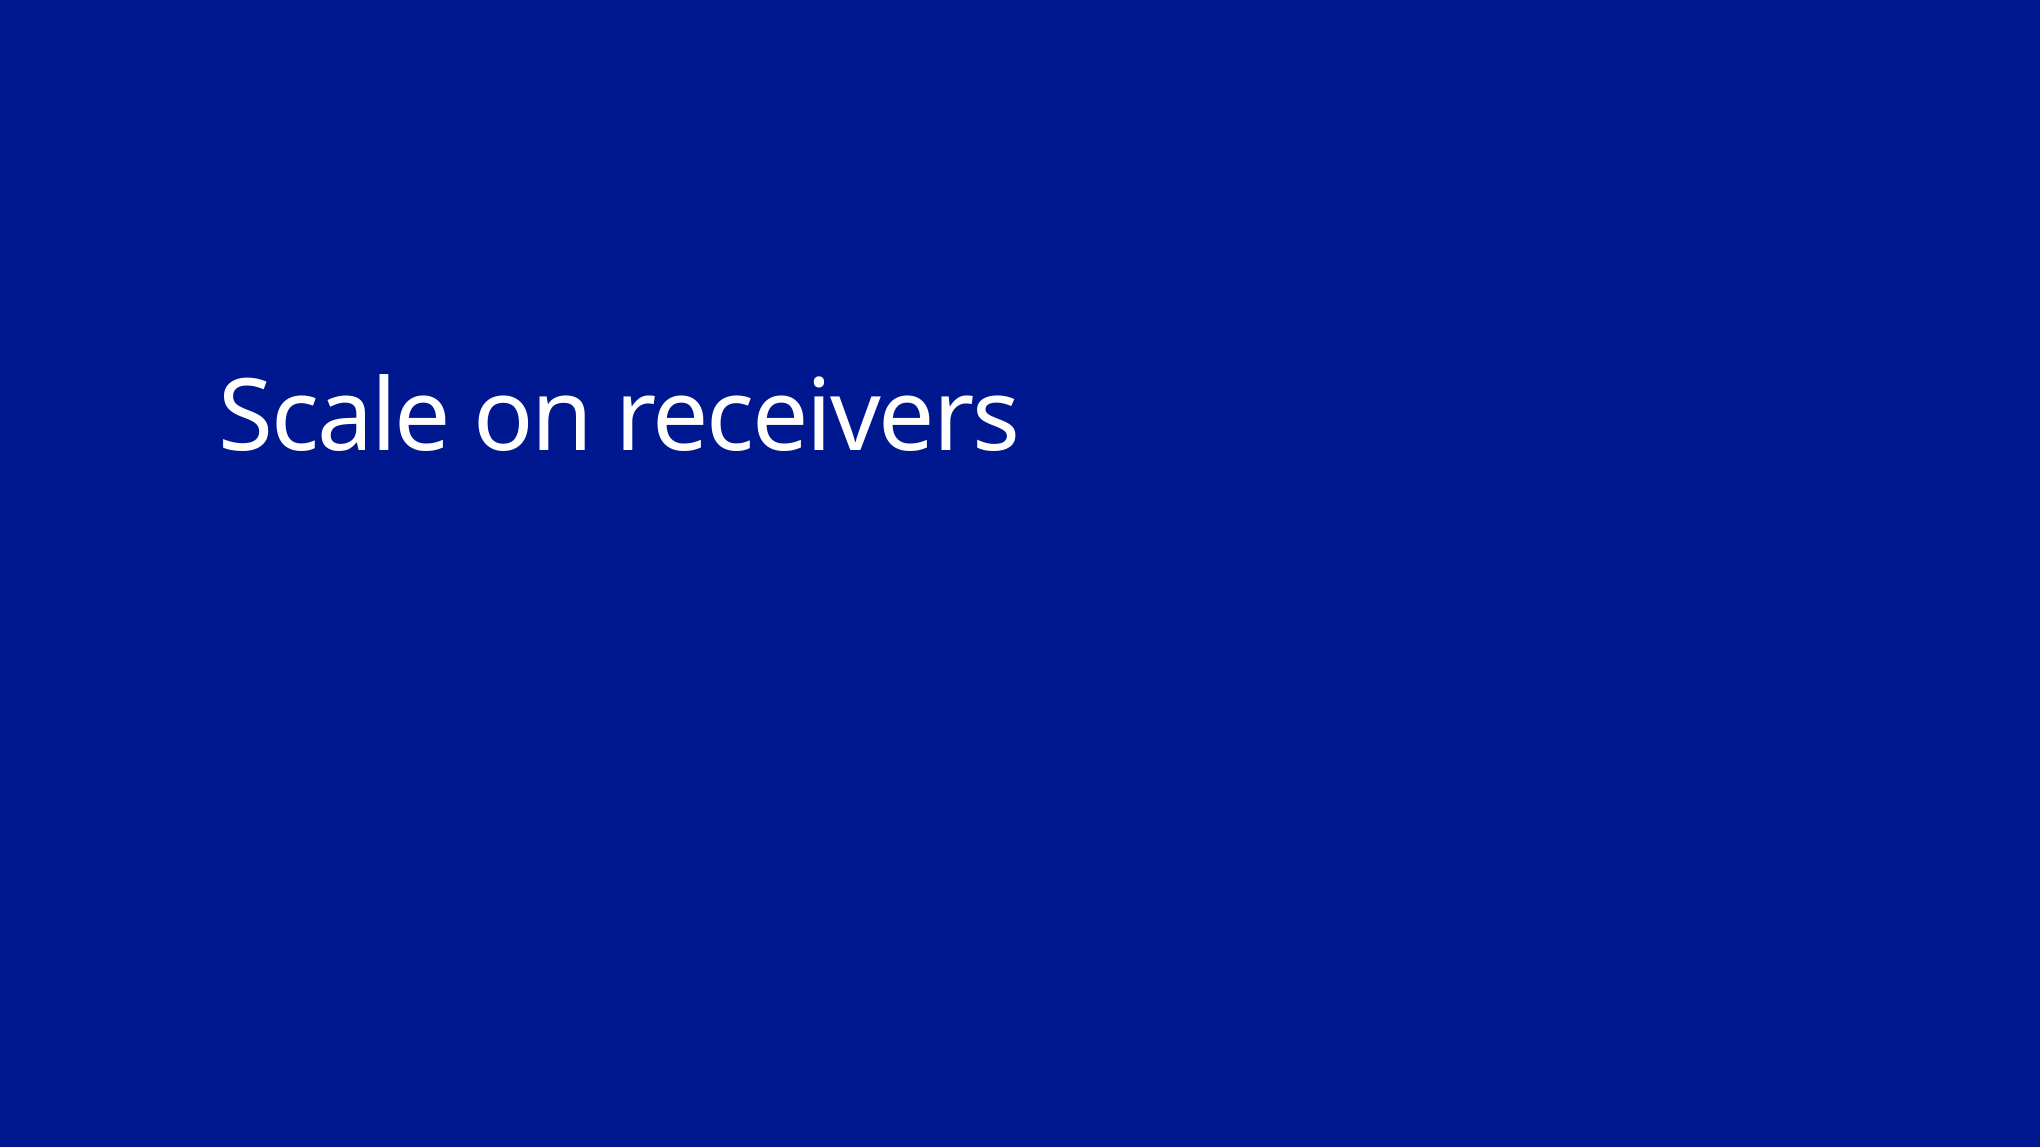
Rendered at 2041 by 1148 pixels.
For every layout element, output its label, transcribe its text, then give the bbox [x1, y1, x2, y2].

title Scale on receivers [195, 348, 1846, 649]
